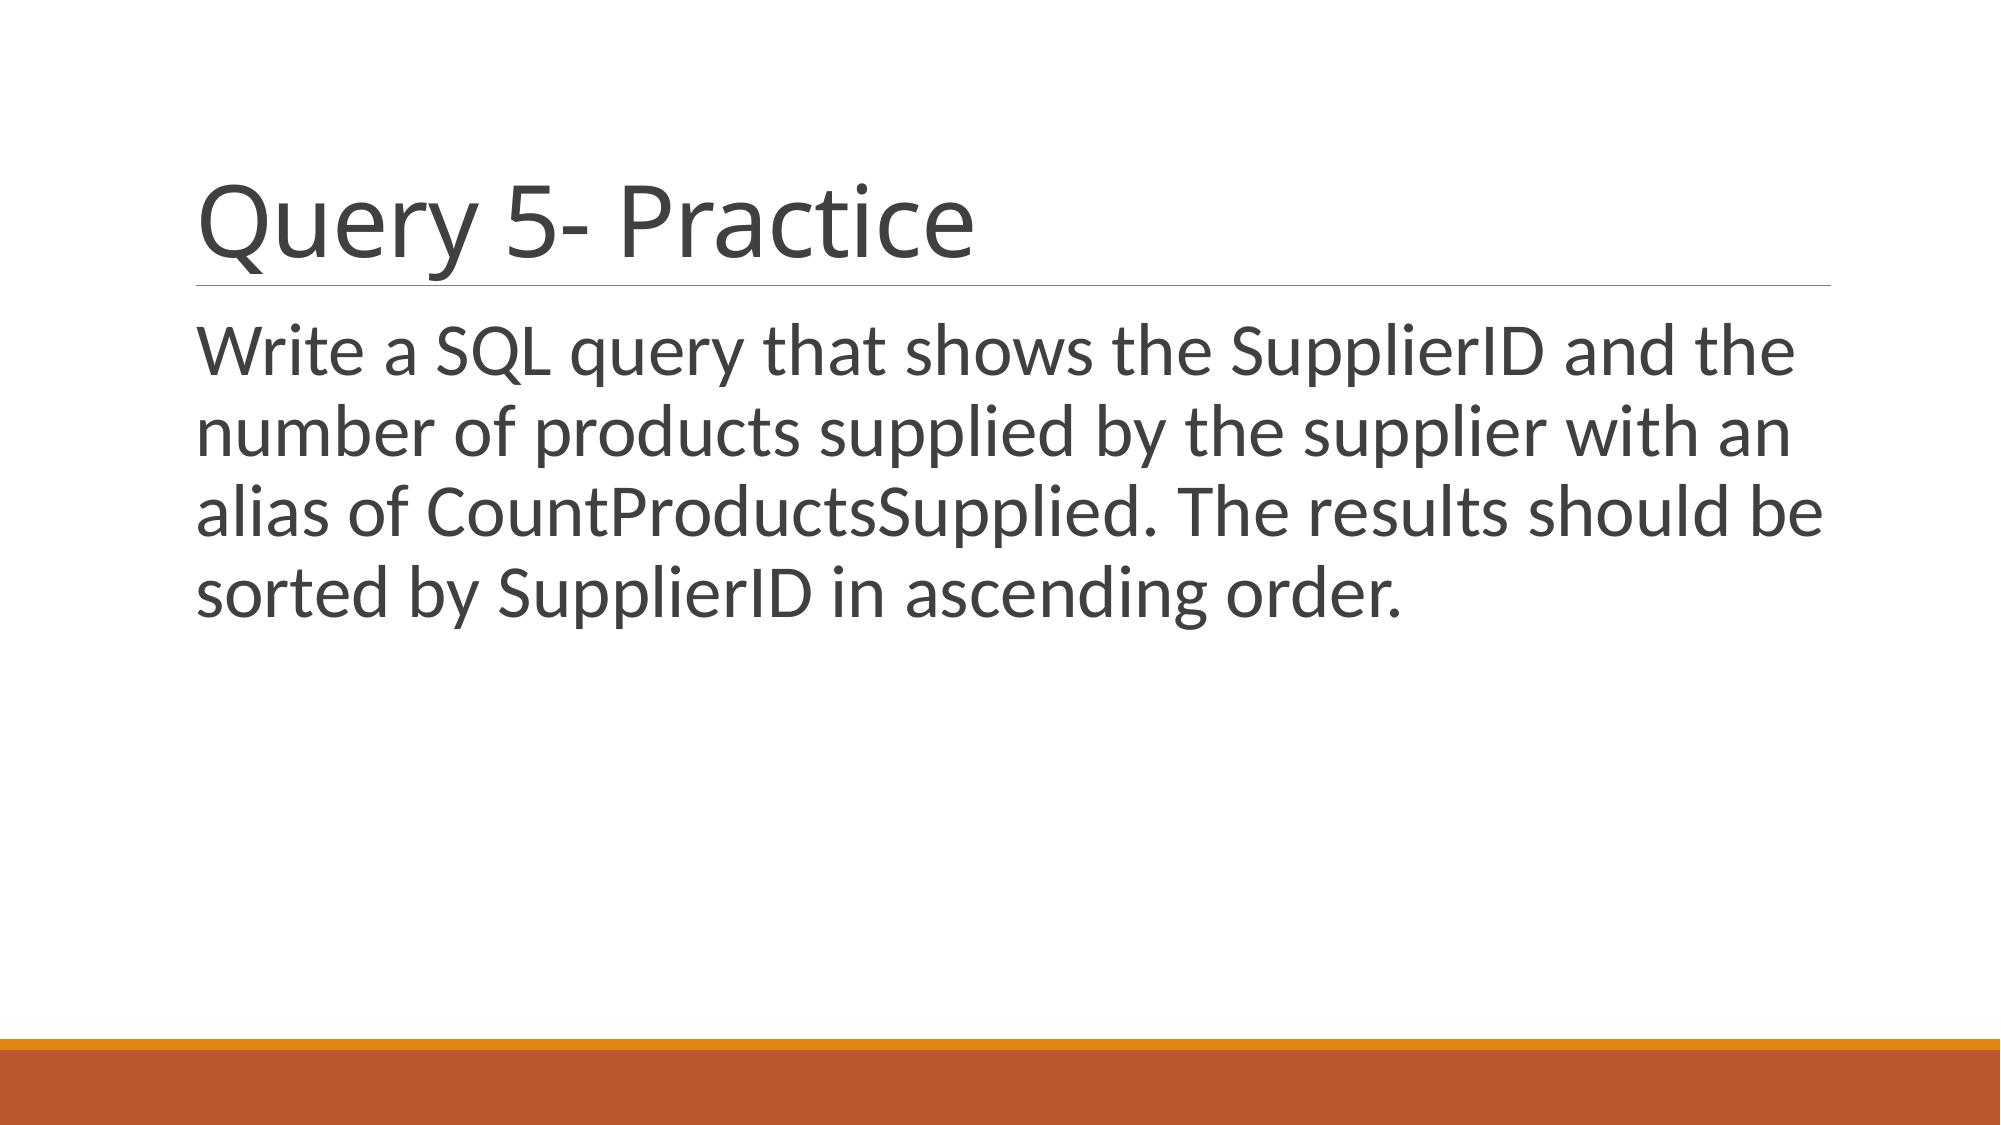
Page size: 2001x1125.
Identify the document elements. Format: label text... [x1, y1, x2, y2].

list Write a SQL query that shows the SupplierID and the number of products supplied by the supplier with an alias of CountProductsSupplied. The results should be sorted by SupplierID in ascending order. [180, 302, 1830, 963]
title Query 5- Practice [180, 47, 1830, 285]
